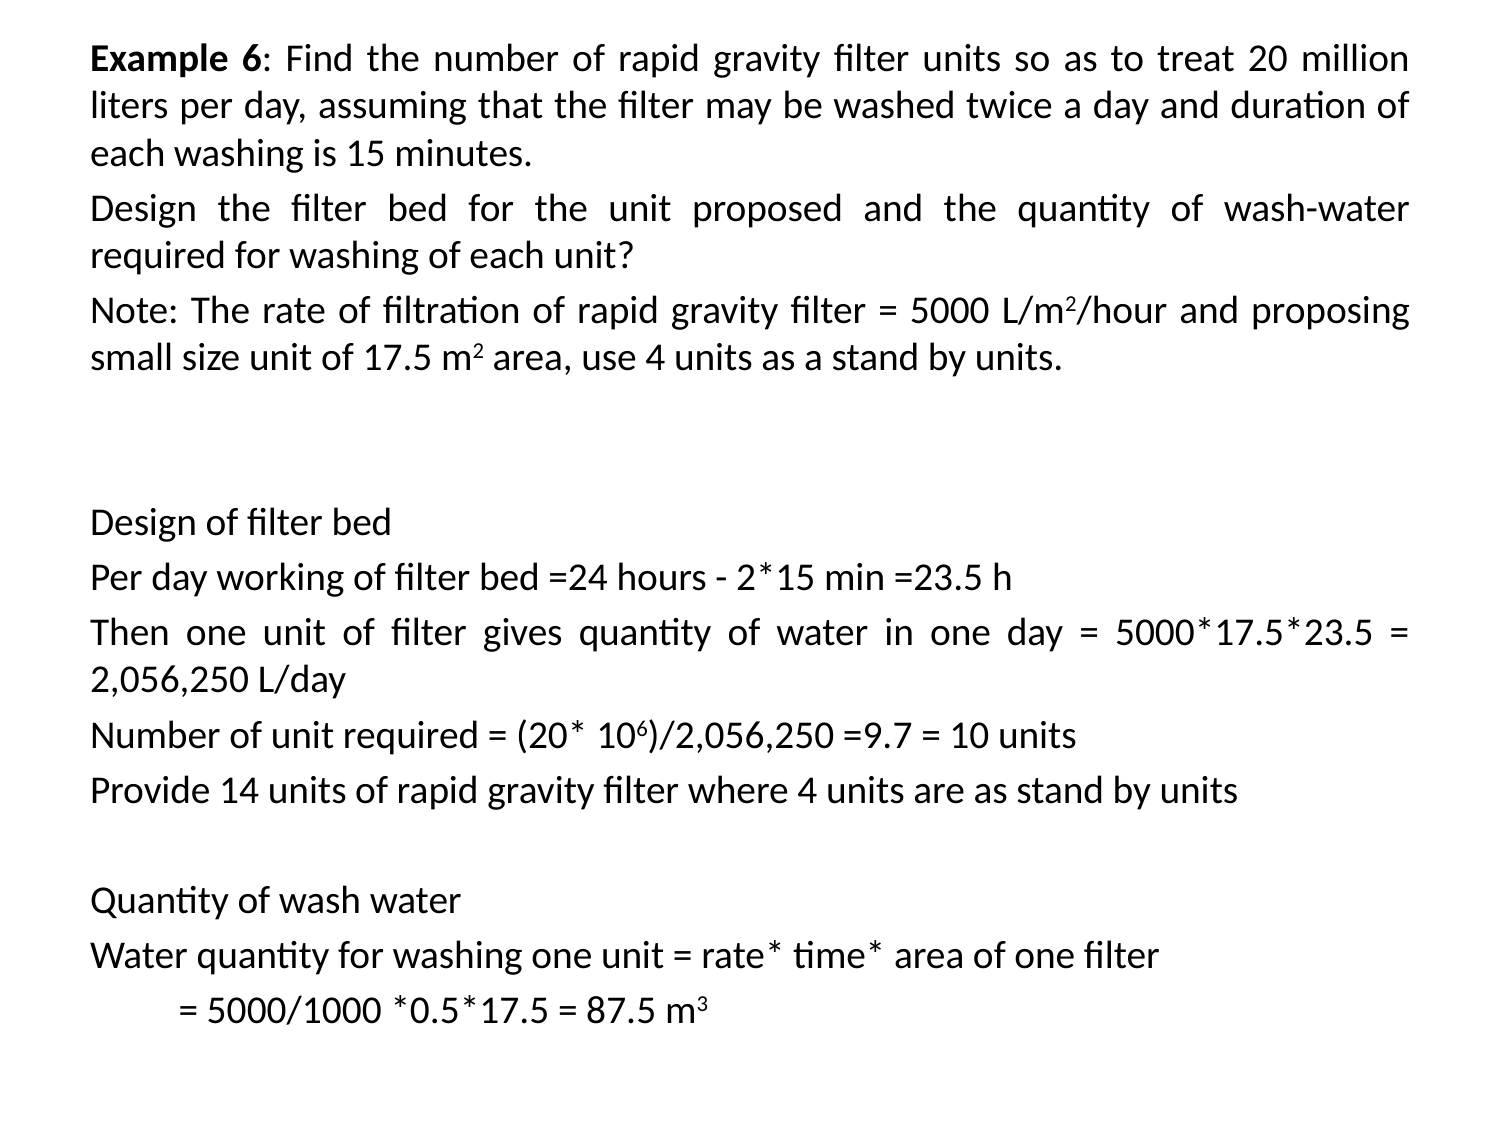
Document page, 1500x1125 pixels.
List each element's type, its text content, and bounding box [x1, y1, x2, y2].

list Example 6: Find the number of rapid gravity filter units so as to treat 20 million liters per day, assuming that the filter may be washed twice a day and duration of each washing is 15 minutes. Design the filter bed for the unit proposed and the quantity of wash-water required for washing of each unit? Note: The rate of filtration of rapid gravity filter = 5000 L/m2/hour and proposing small size unit of 17.5 m2 area, use 4 units as a stand by units. Design of filter bed Per day working of filter bed =24 hours - 2*15 min =23.5 h Then one unit of filter gives quantity of water in one day = 5000*17.5*23.5 = 2,056,250 L/day Number of unit required = (20* 106)/2,056,250 =9.7 = 10 units Provide 14 units of rapid gravity filter where 4 units are as stand by units Quantity of wash water Water quantity for washing one unit = rate* time* area of one filter = 5000/1000 *0.5*17.5 = 87.5 m3 [75, 24, 1425, 1050]
